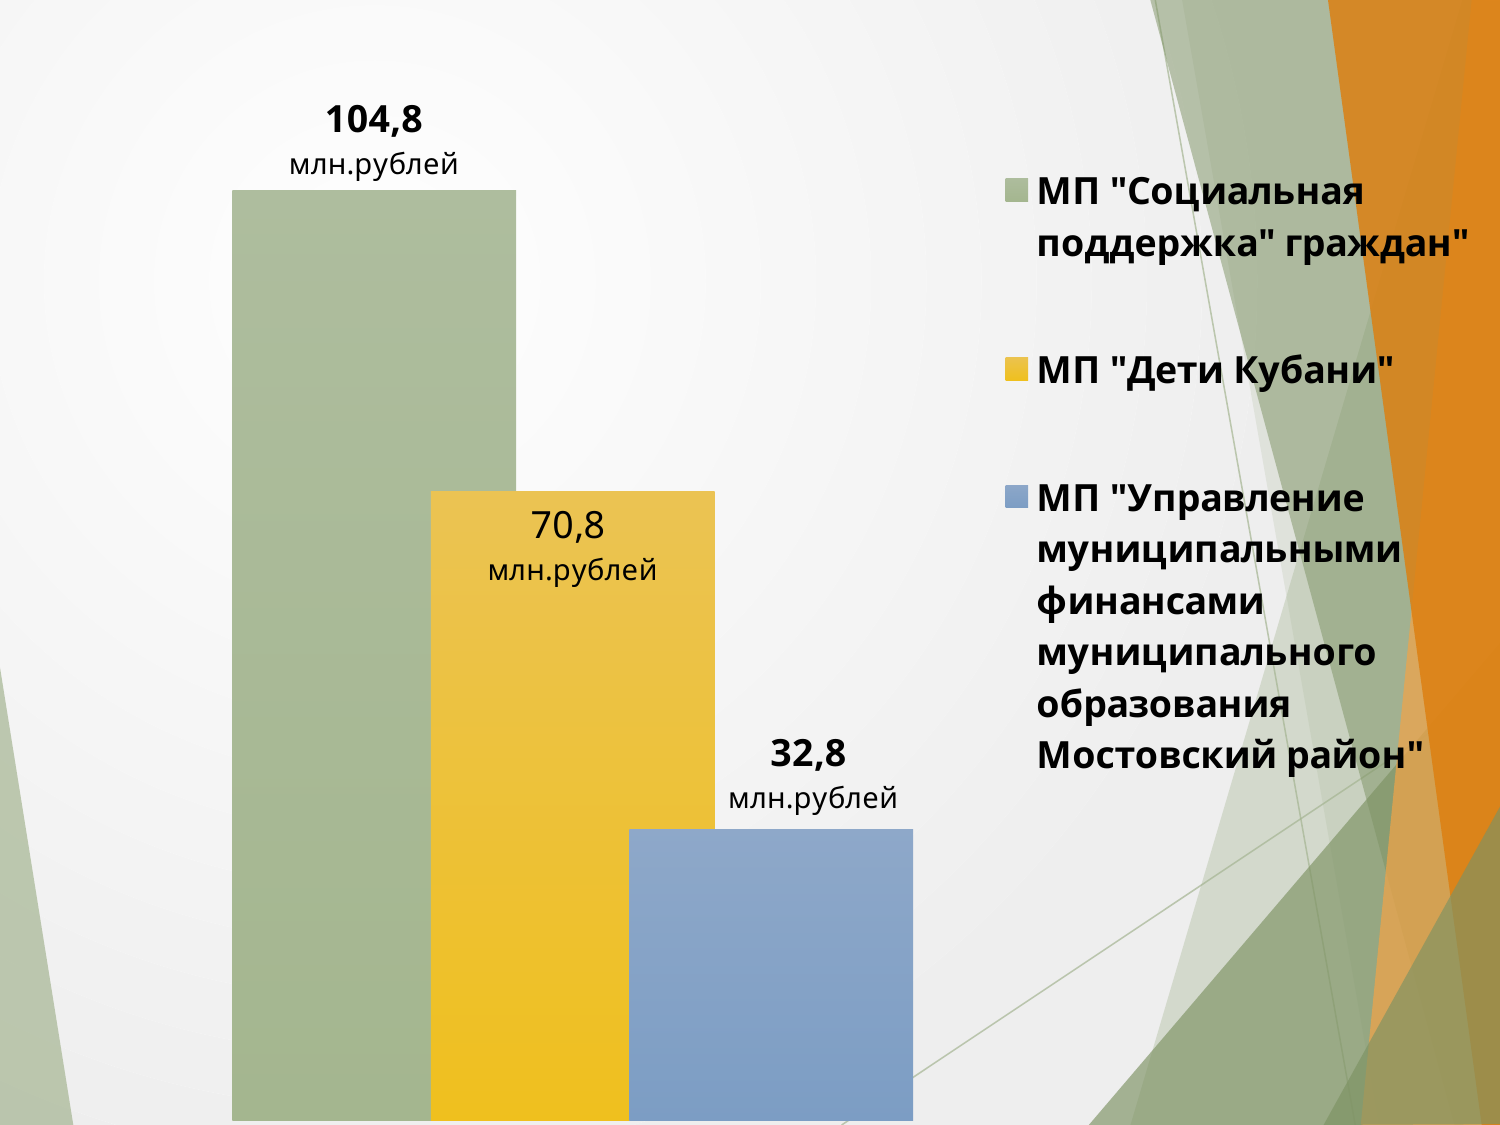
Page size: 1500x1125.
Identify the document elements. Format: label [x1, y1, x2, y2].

chart [64, 54, 1500, 1125]
